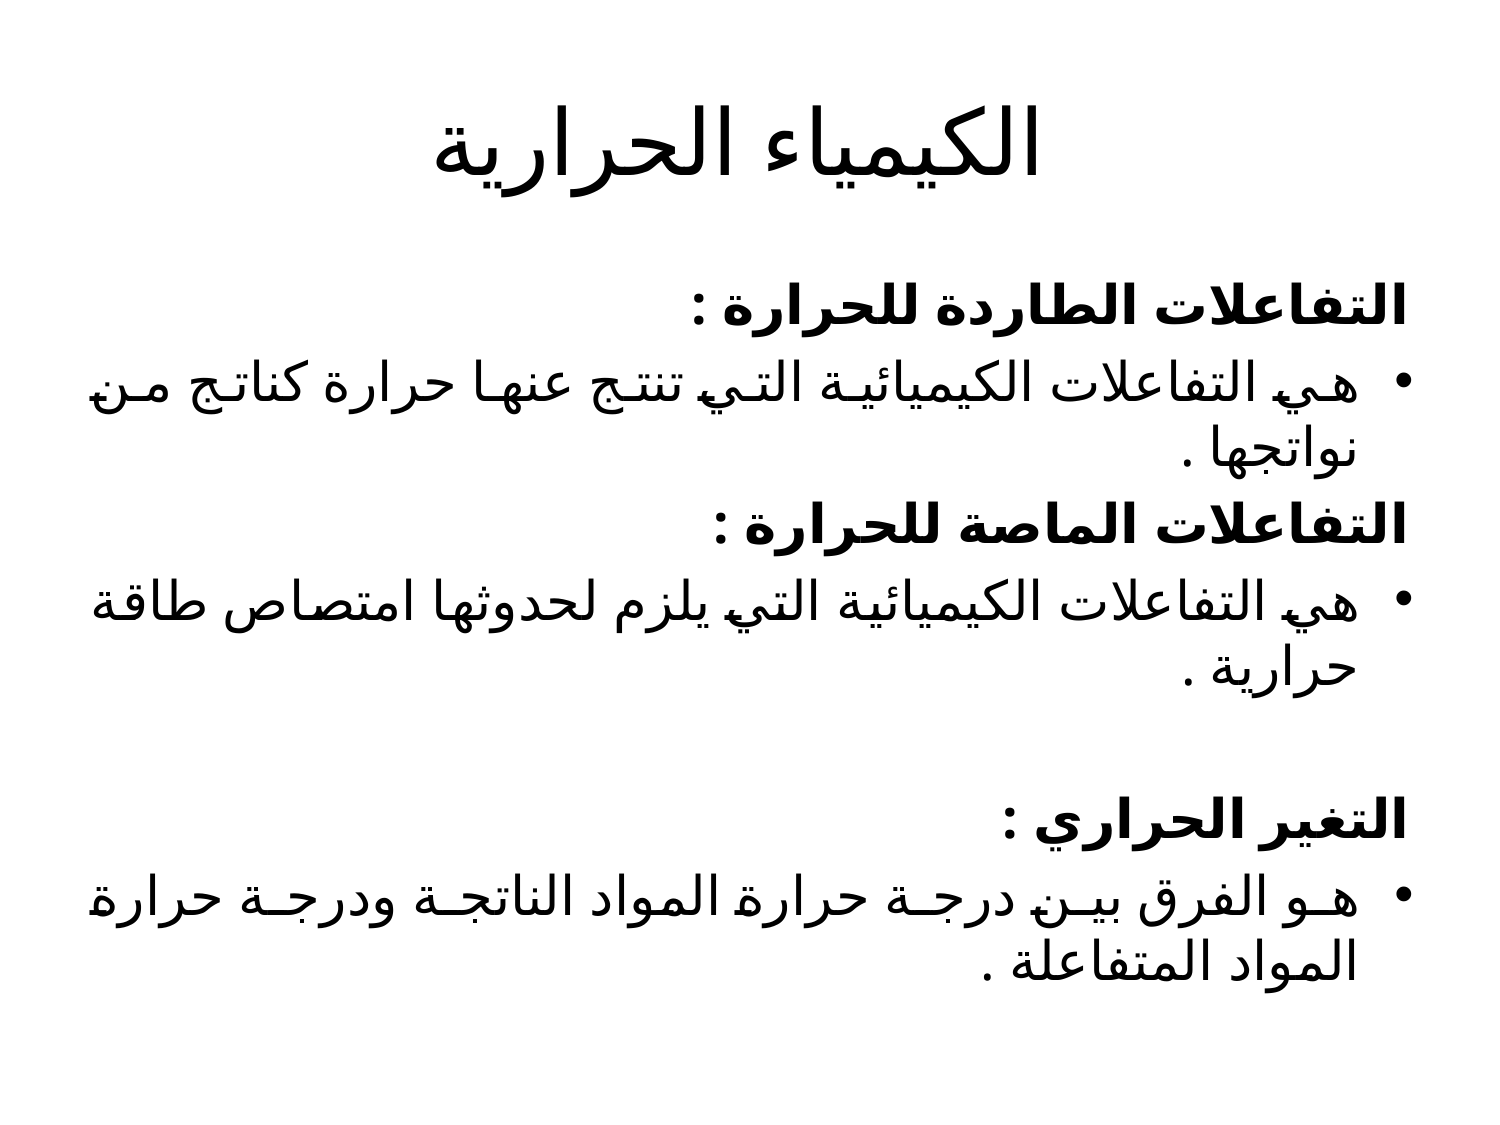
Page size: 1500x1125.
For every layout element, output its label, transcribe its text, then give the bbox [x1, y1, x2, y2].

title الكيمياء الحرارية [75, 45, 1425, 233]
list التفاعلات الطاردة للحرارة : هي التفاعلات الكيميائية التي تنتج عنها حرارة كناتج من نواتجها . التفاعلات الماصة للحرارة : هي التفاعلات الكيميائية التي يلزم لحدوثها امتصاص طاقة حرارية . التغير الحراري : هو الفرق بين درجة حرارة المواد الناتجة ودرجة حرارة المواد المتفاعلة . [75, 262, 1425, 1005]
